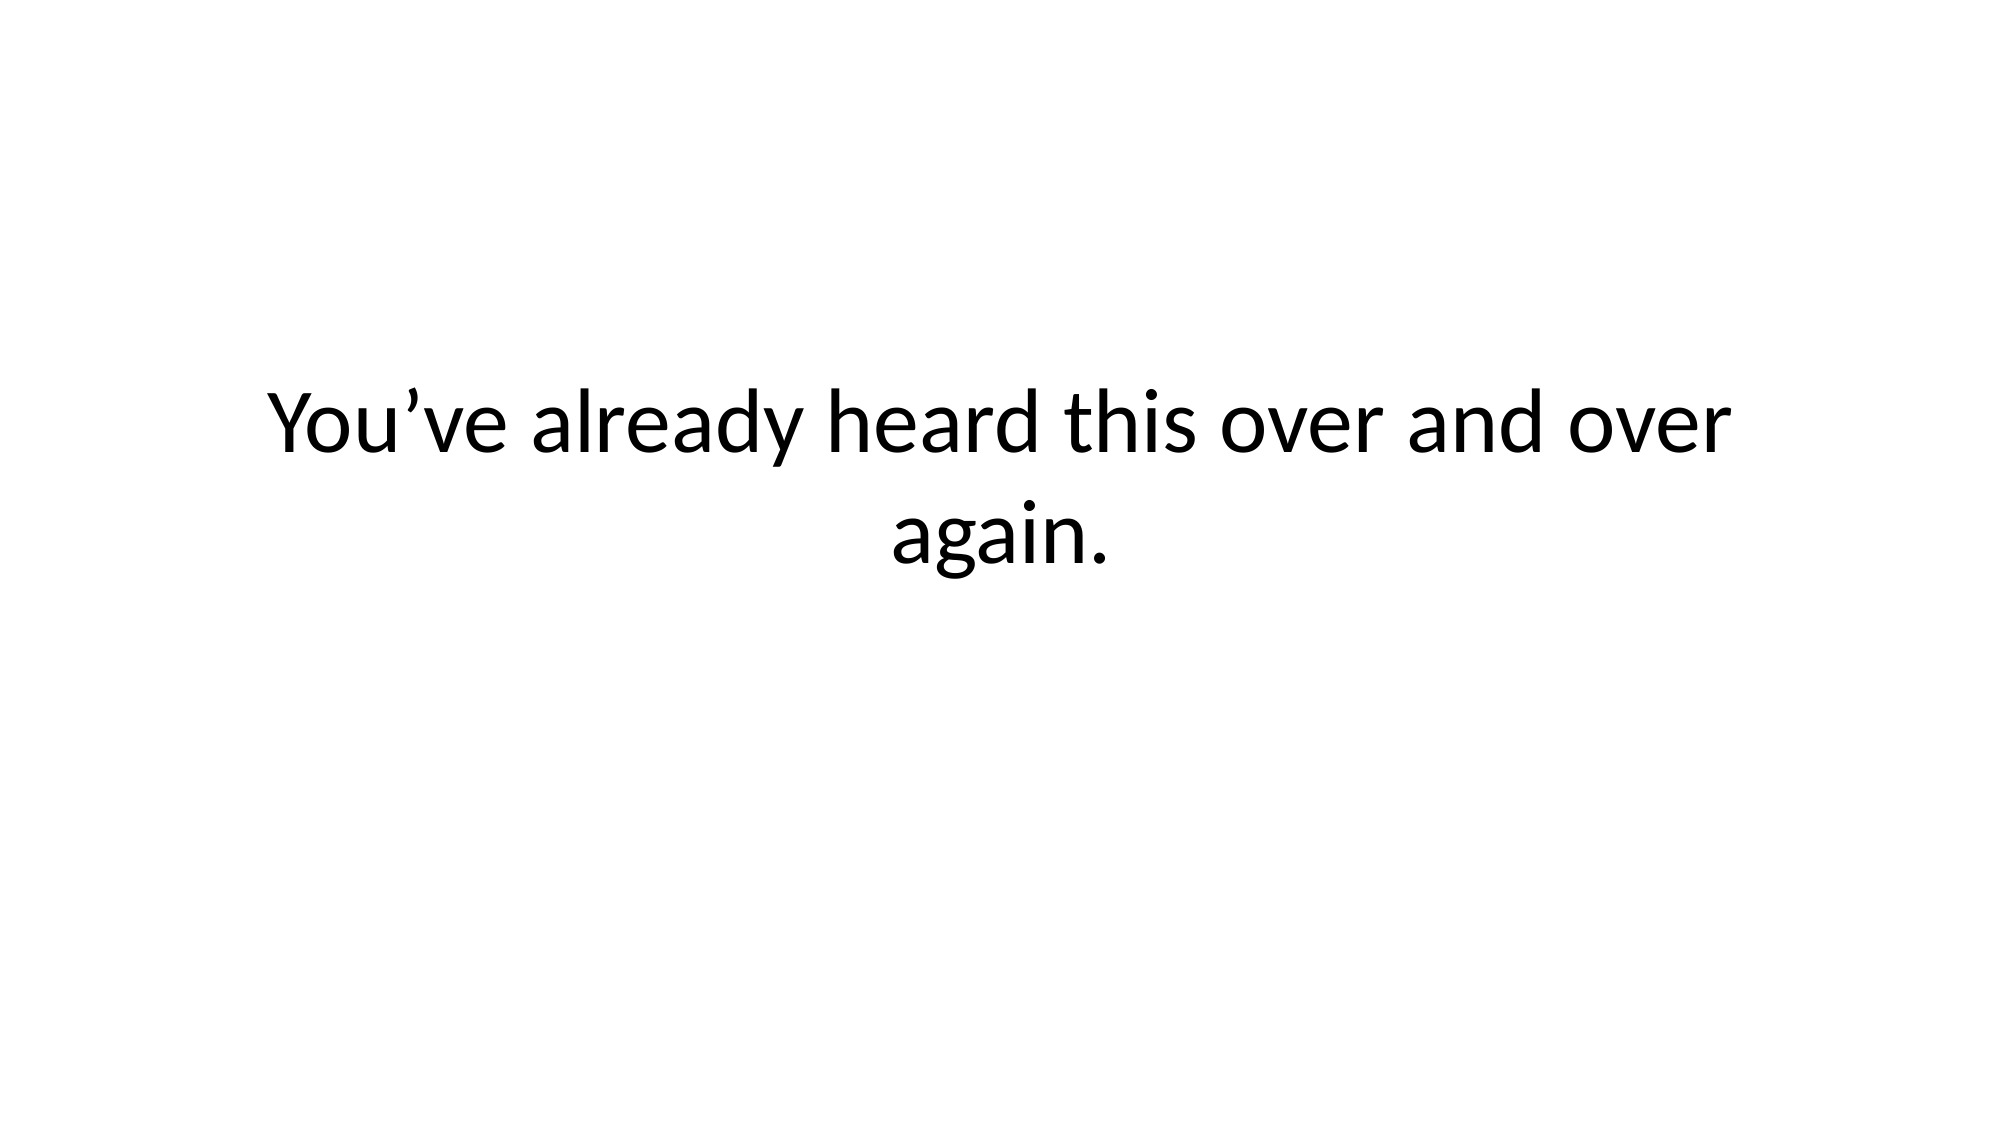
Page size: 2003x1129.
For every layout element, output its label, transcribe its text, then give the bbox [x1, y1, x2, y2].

title You’ve already heard this over and over again. [150, 350, 1853, 593]
